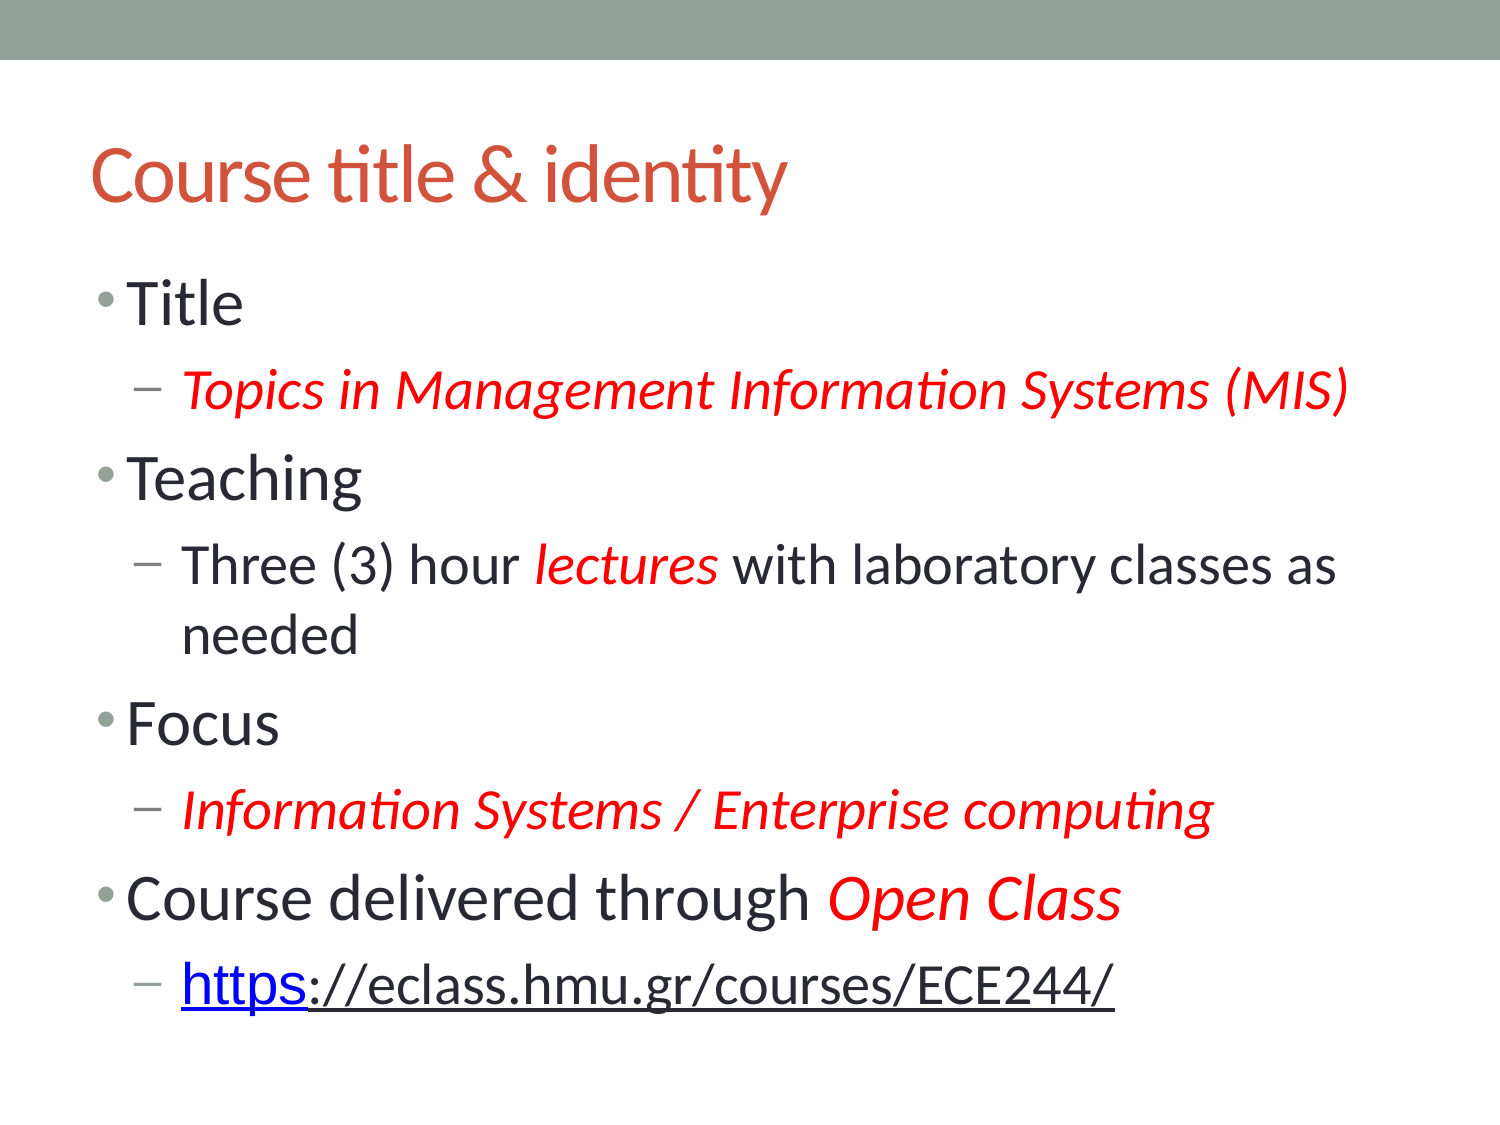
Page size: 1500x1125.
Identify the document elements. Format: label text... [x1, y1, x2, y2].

list Title Topics in Management Information Systems (MIS) Teaching Three (3) hour lectures with laboratory classes as needed Focus Information Systems / Enterprise computing Course delivered through Open Class https://eclass.hmu.gr/courses/ECE244/ [81, 251, 1490, 1096]
title Course title & identity [75, 87, 1425, 250]
